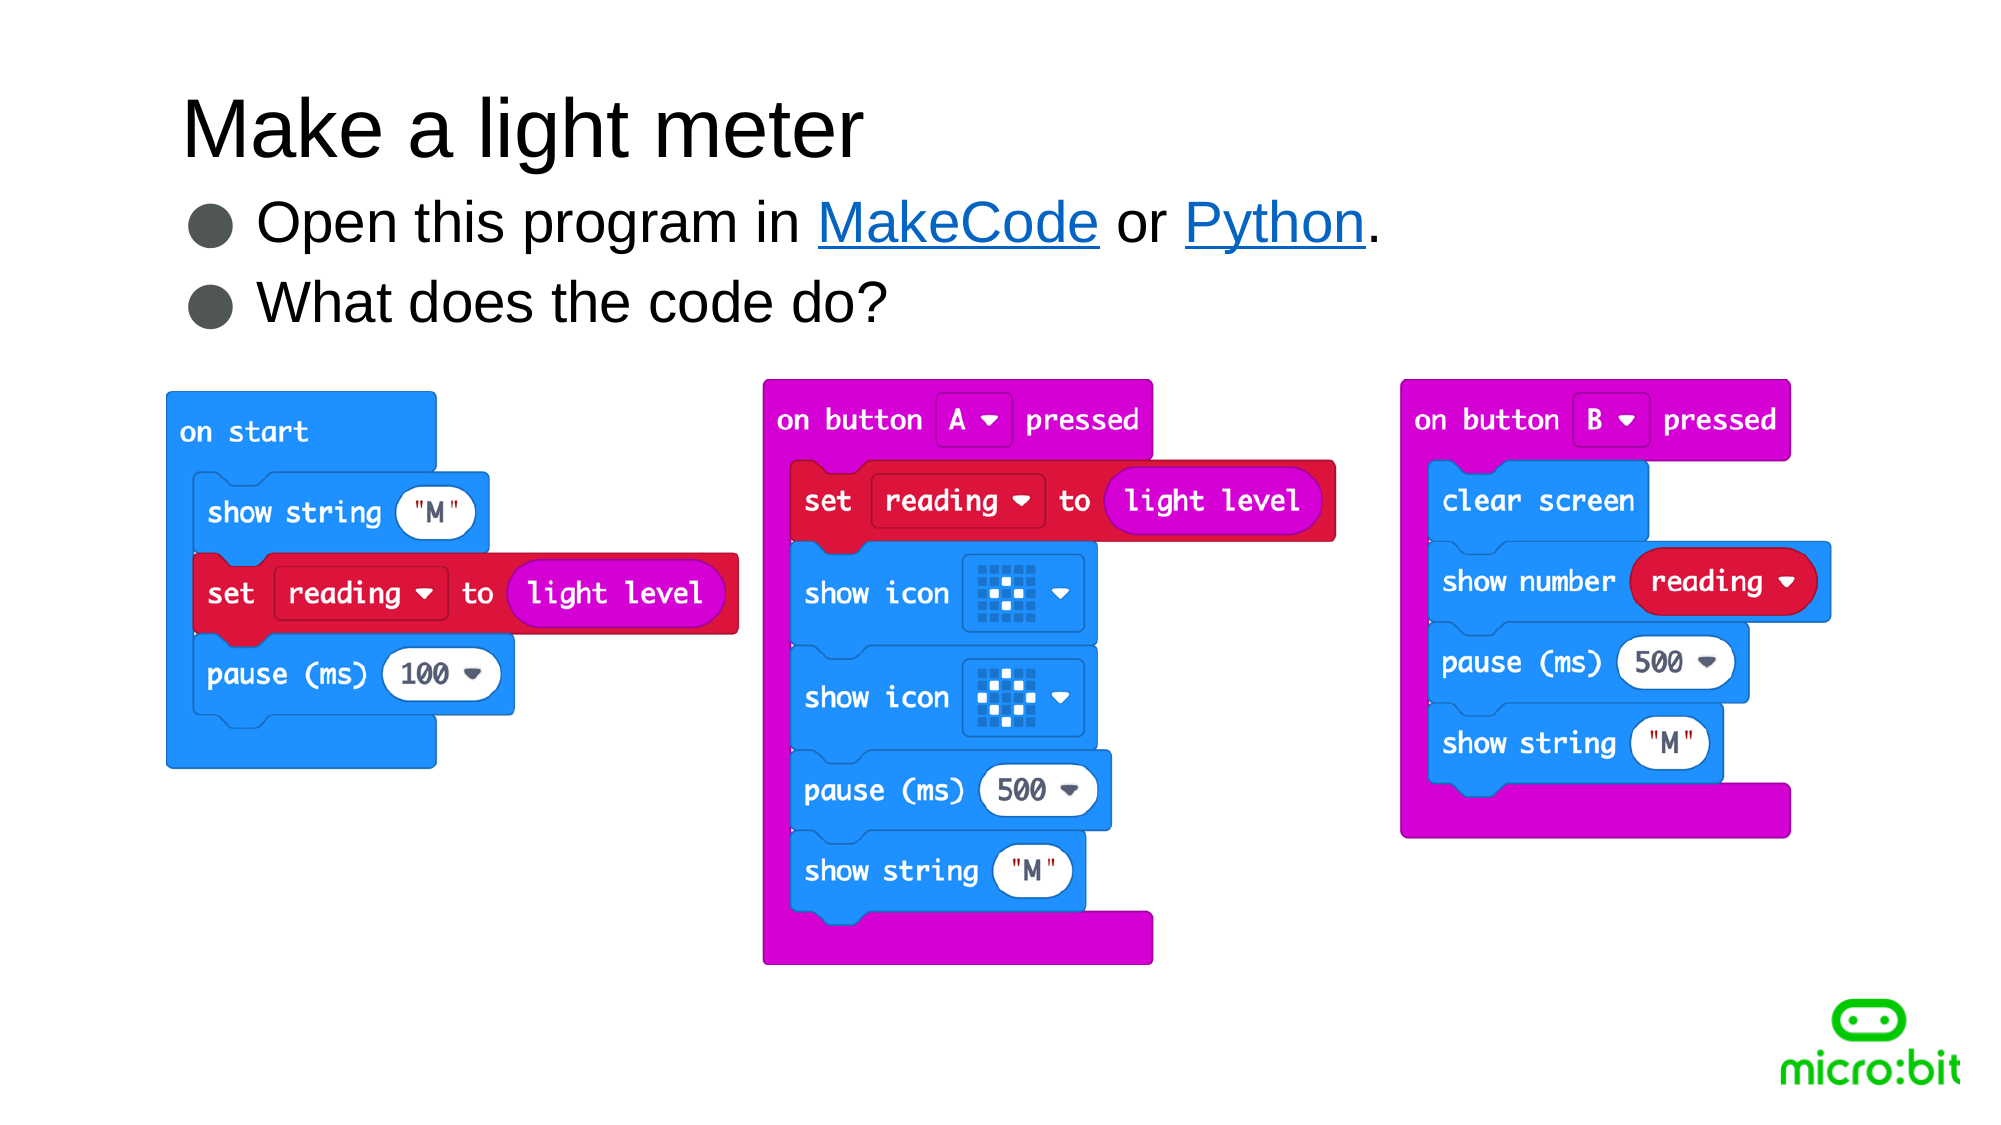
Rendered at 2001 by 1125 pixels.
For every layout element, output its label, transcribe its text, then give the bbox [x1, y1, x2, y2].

picture [165, 379, 1918, 966]
picture [1780, 998, 1960, 1086]
text_box Make a light meter Open this program in MakeCode or Python. What does the code do? [166, 60, 1918, 377]
